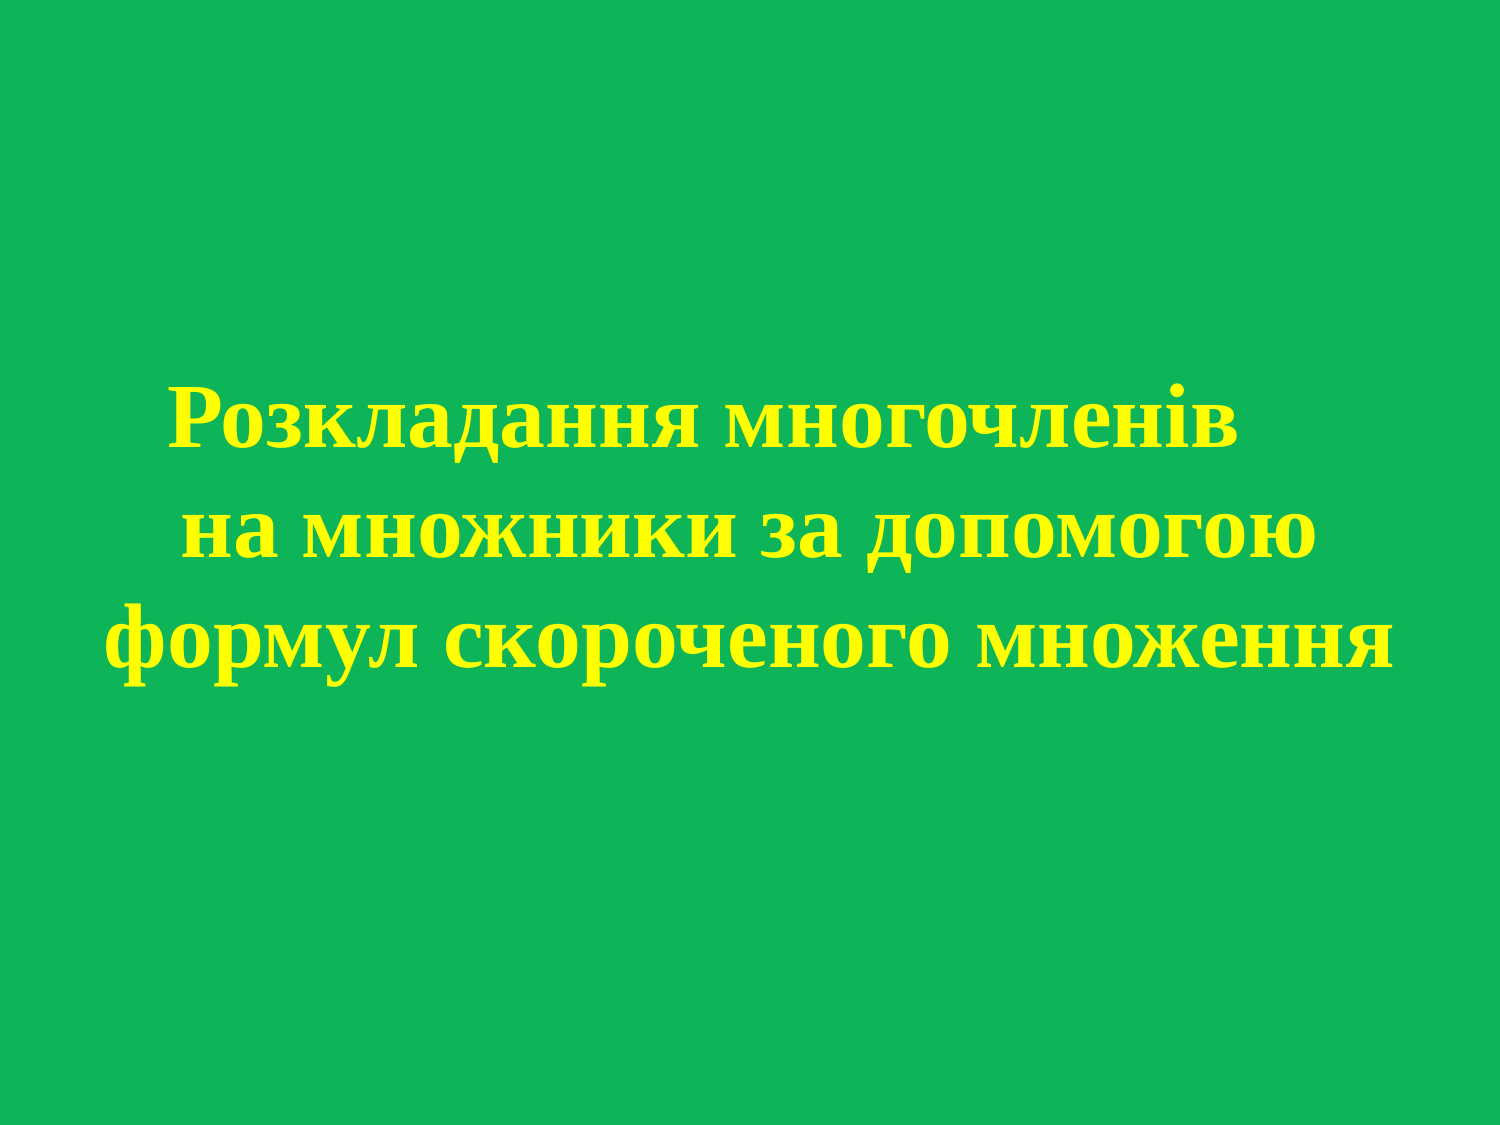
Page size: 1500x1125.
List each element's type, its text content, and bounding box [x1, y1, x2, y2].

title Розкладання многочленів на множники за допомогою формул скороченого множення [75, 45, 1425, 997]
